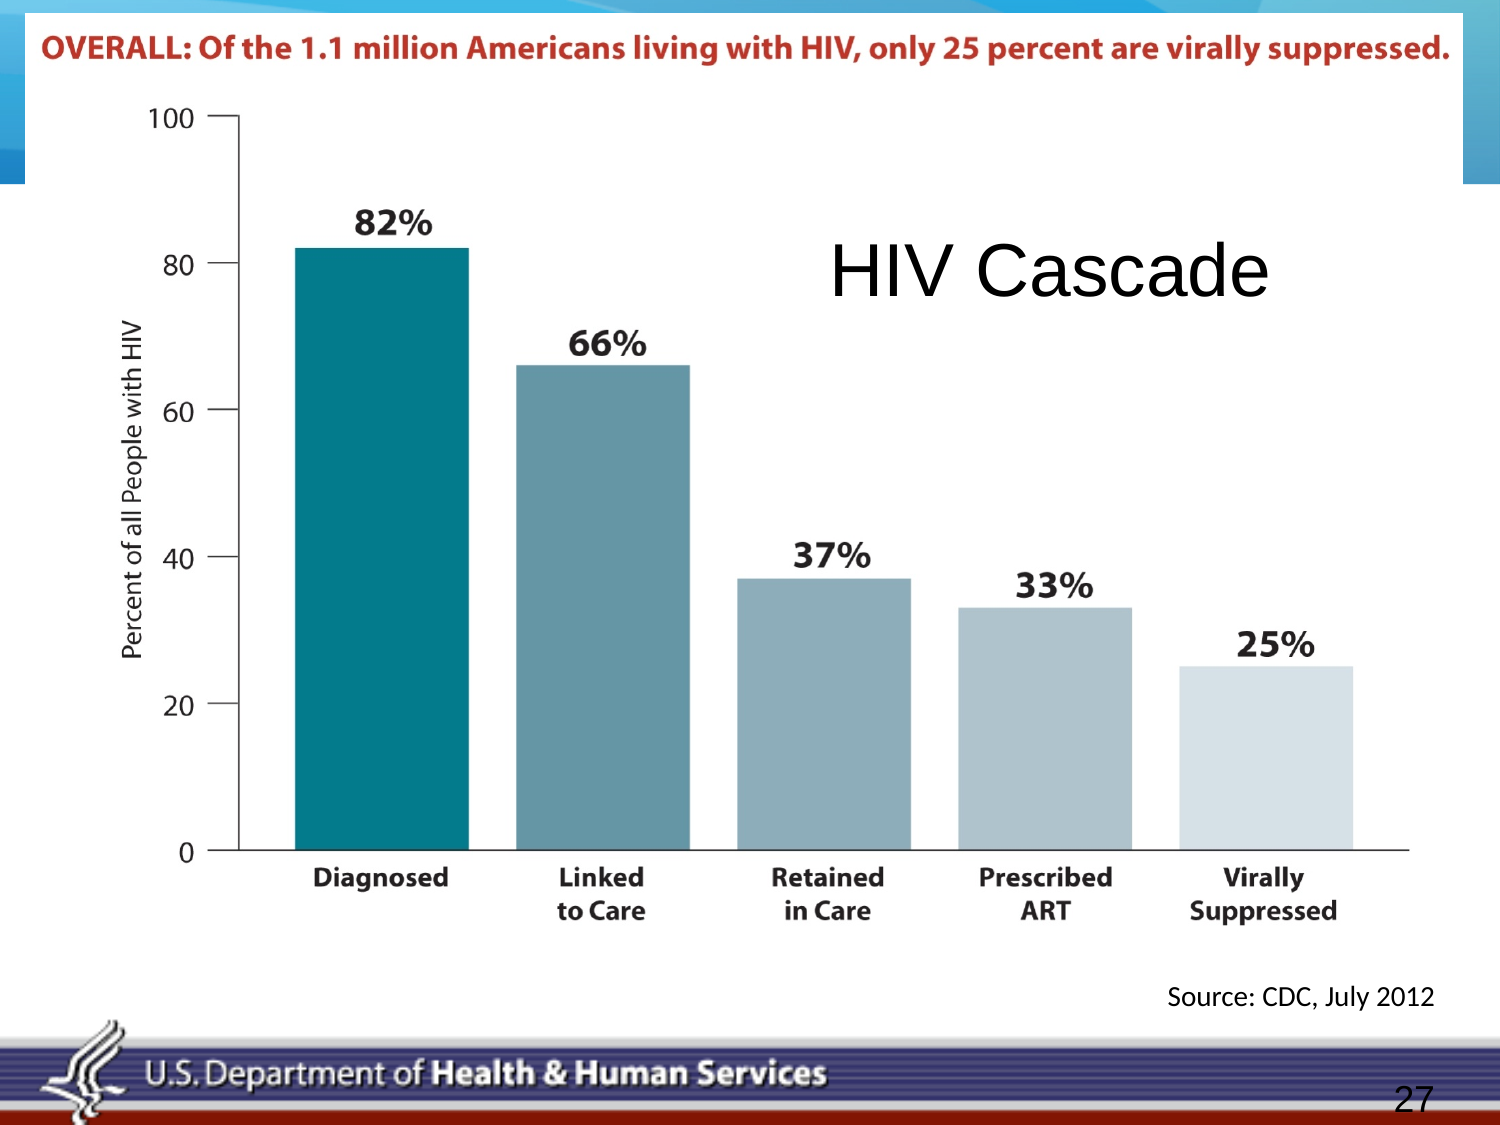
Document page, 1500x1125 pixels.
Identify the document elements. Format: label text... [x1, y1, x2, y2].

text_box Source: CDC, July 2012 [87, 970, 1450, 1014]
picture [0, 0, 1500, 1125]
